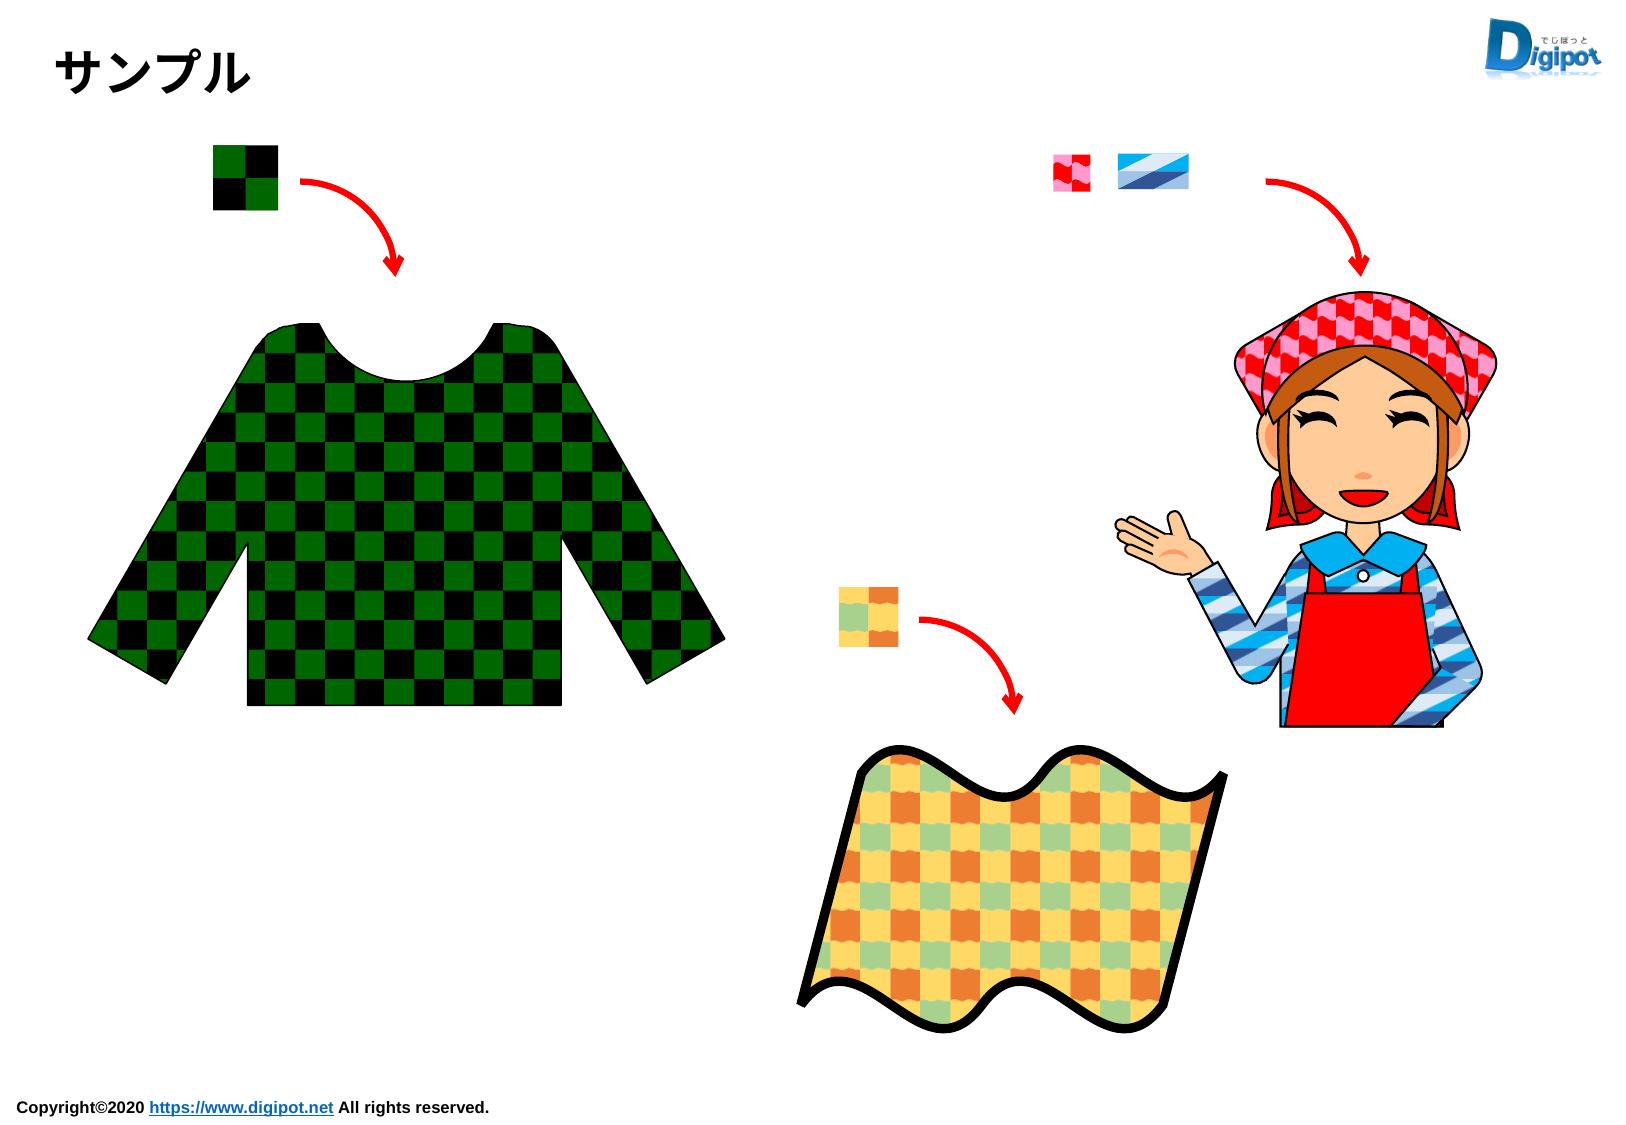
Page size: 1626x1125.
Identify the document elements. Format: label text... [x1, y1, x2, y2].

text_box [1053, 154, 1091, 192]
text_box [213, 145, 279, 211]
text_box [300, 181, 402, 277]
text_box [919, 619, 1021, 715]
text_box [799, 748, 1225, 1030]
text_box [1265, 181, 1368, 277]
picture [1481, 345, 1495, 391]
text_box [838, 587, 899, 647]
text_box サンプル [38, 34, 267, 109]
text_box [1130, 291, 1481, 727]
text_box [1117, 153, 1189, 190]
picture [1485, 18, 1602, 82]
text_box [87, 323, 725, 706]
